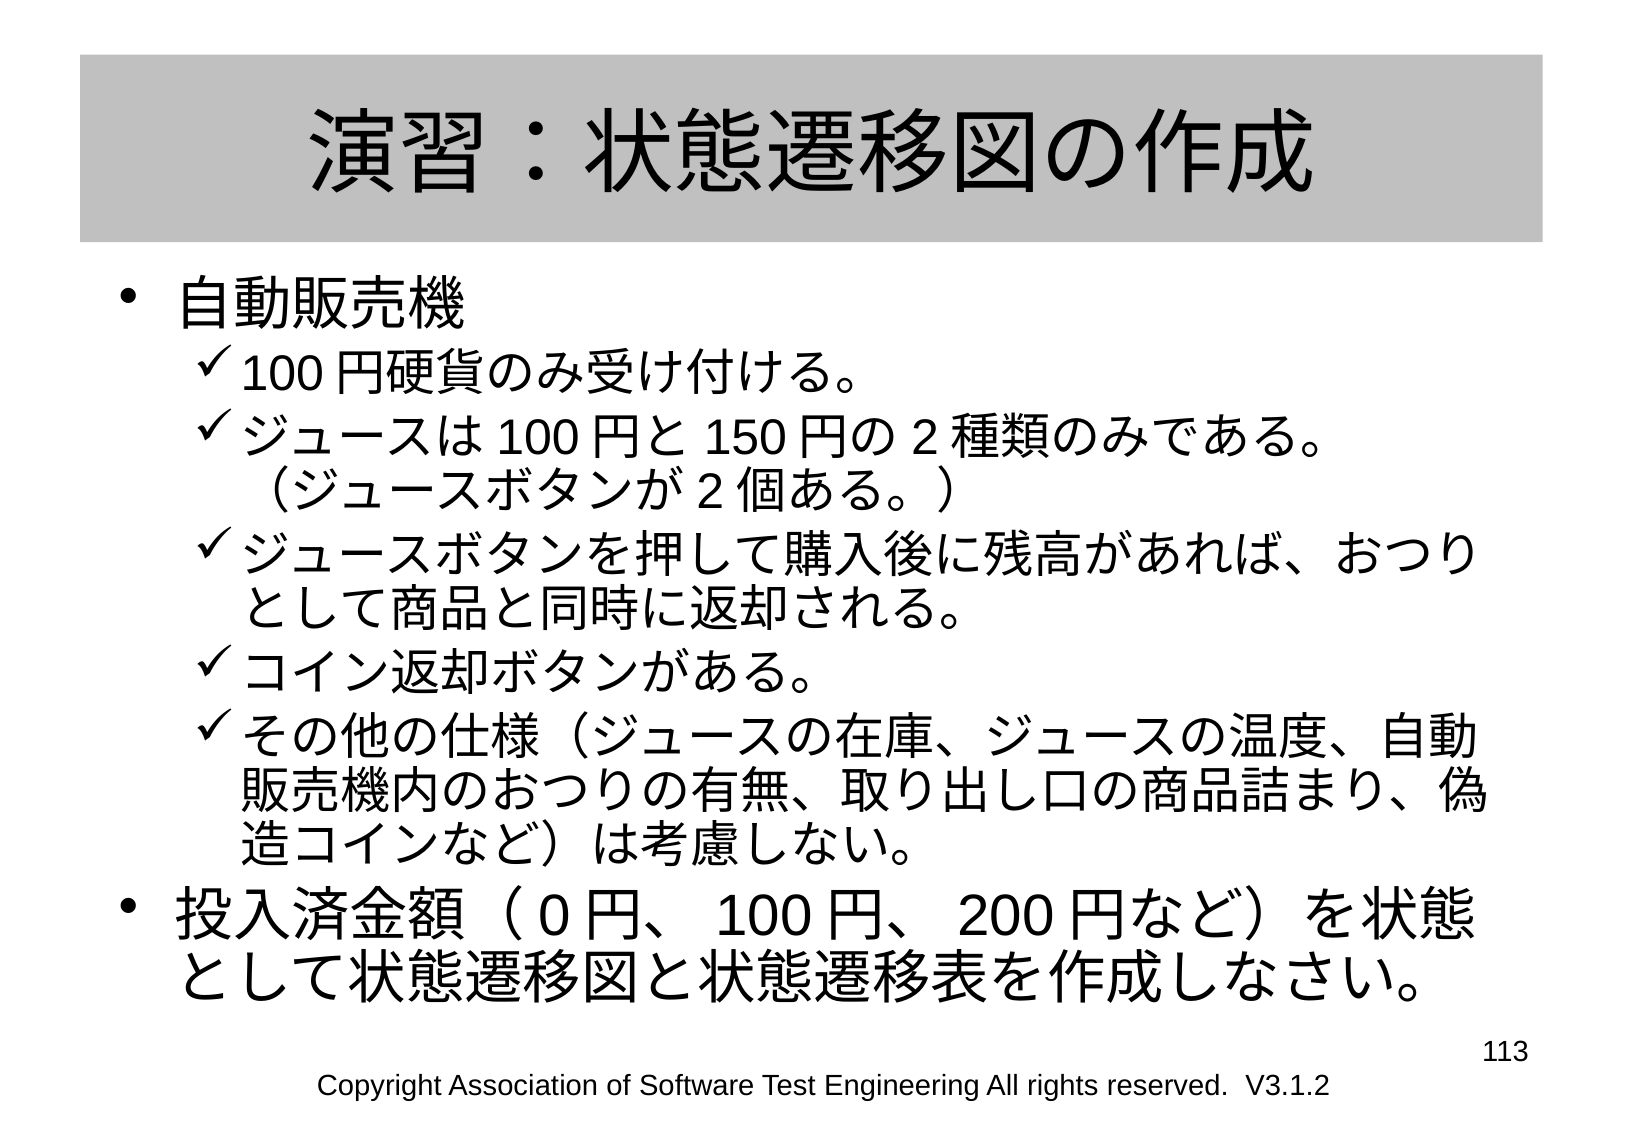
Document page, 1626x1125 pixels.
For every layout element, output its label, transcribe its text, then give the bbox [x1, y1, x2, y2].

title 演習：状態遷移図の作成 [79, 54, 1543, 243]
list 自動販売機 100円硬貨のみ受け付ける。 ジュースは100円と150円の2種類のみである。 （ジュースボタンが2個ある。） ジュースボタンを押して購入後に残高があれば、おつりとして商品と同時に返却される。 コイン返却ボタンがある。 その他の仕様（ジュースの在庫、ジュースの温度、自動販売機内のおつりの有無、取り出し口の商品詰まり、偽造コインなど）は考慮しない。 投入済金額（0円、100円、200円など）を状態として状態遷移図と状態遷移表を作成しなさい。 [103, 266, 1534, 1012]
footer Copyright Association of Software Test Engineering All rights reserved. V3.1.2 [233, 1058, 1416, 1103]
slide_number 113 [1164, 1024, 1544, 1103]
